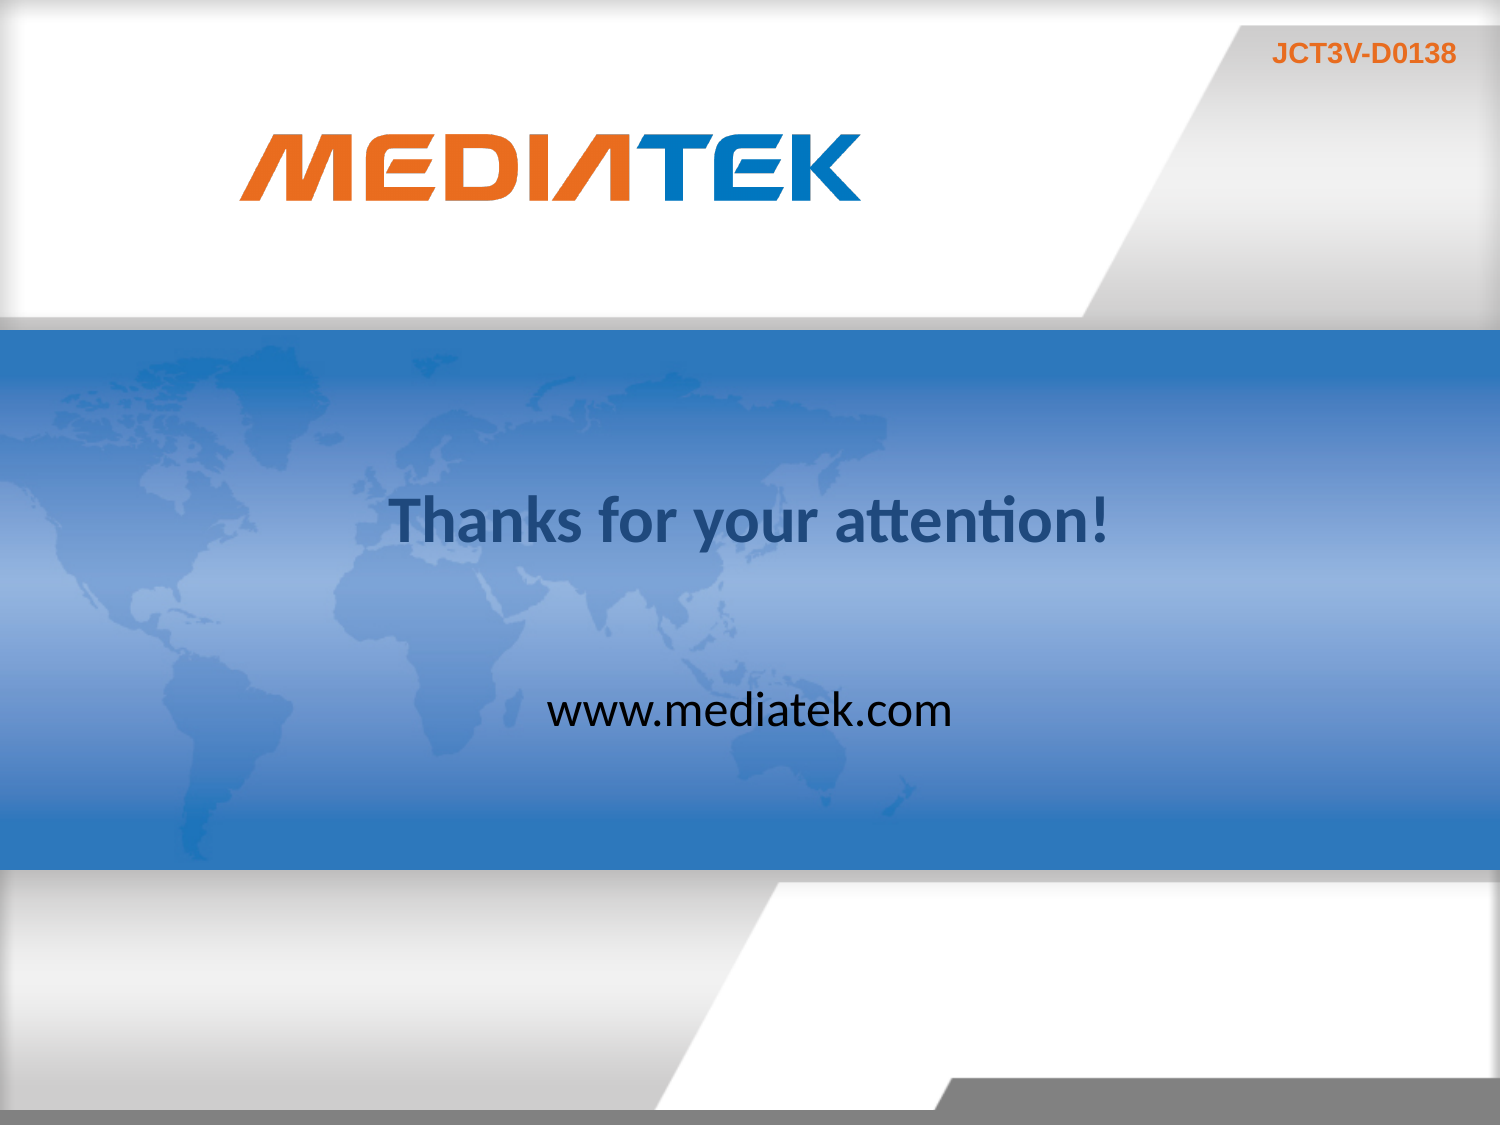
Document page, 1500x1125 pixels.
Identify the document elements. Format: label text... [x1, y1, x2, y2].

title Thanks for your attention! [50, 396, 1450, 634]
picture [0, 0, 1500, 1125]
subtitle www.mediatek.com [50, 669, 1450, 871]
